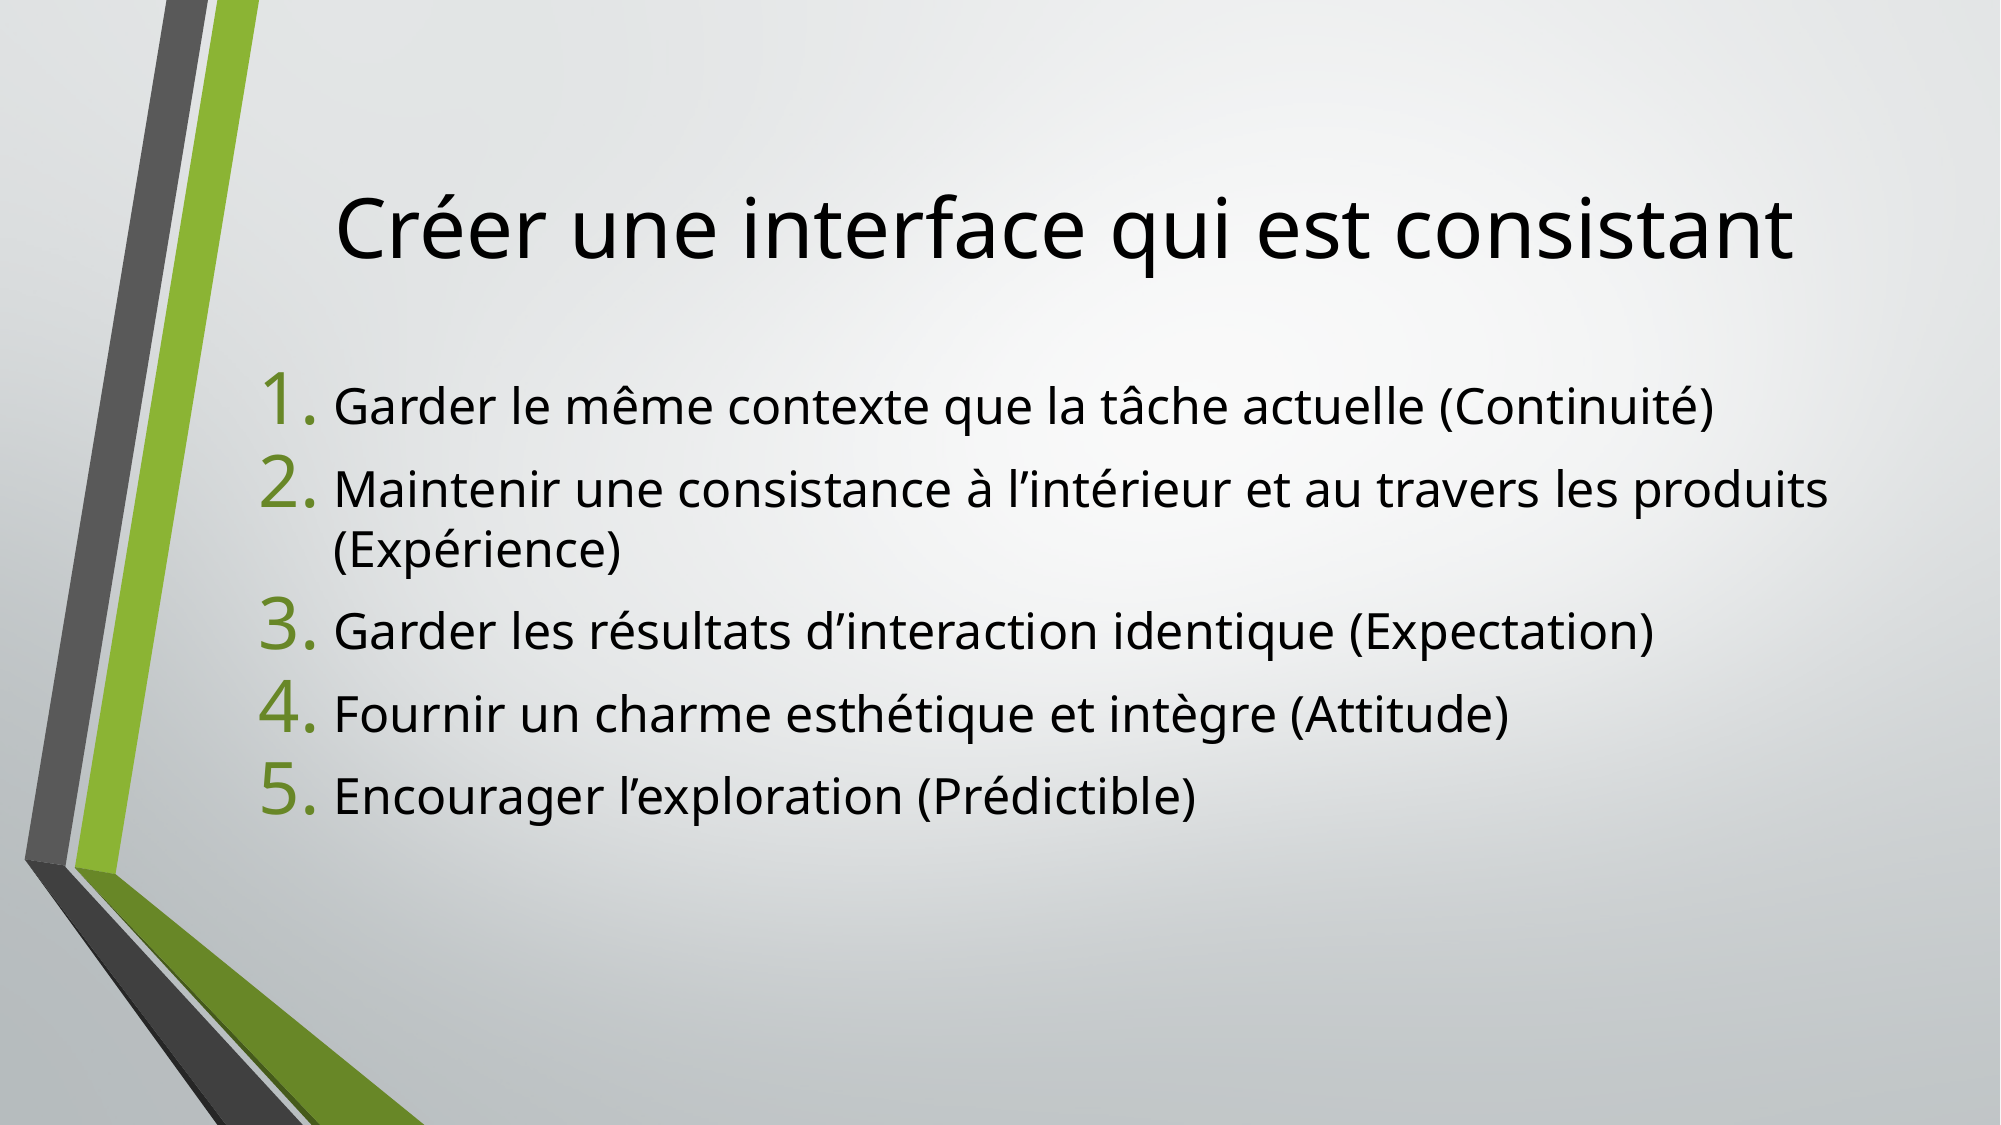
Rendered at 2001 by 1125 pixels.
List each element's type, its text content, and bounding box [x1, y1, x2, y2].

title Créer une interface qui est consistant [243, 112, 1887, 338]
list Garder le même contexte que la tâche actuelle (Continuité) Maintenir une consistance à l’intérieur et au travers les produits (Expérience) Garder les résultats d’interaction identique (Expectation) Fournir un charme esthétique et intègre (Attitude) Encourager l’exploration (Prédictible) [243, 345, 1887, 950]
